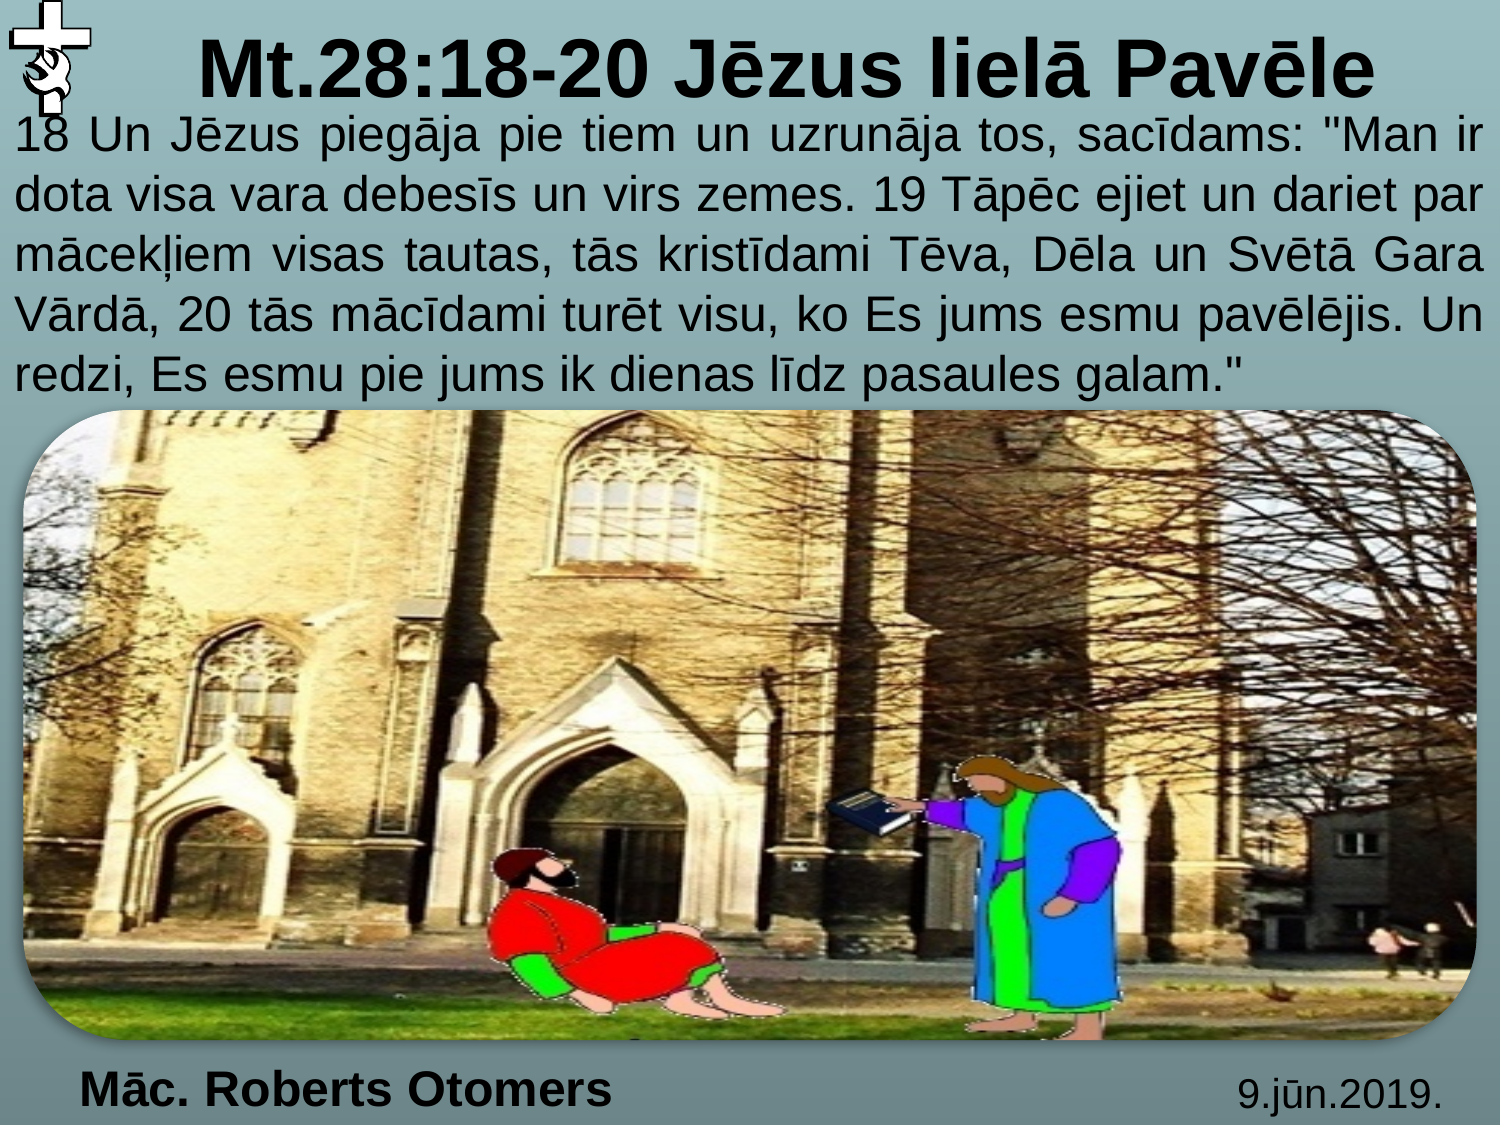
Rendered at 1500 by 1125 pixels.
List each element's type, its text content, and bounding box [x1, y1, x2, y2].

picture [8, 0, 92, 118]
text_box 9.jūn.2019. [1222, 1059, 1500, 1125]
text_box 18 Un Jēzus piegāja pie tiem un uzrunāja tos, sacīdams: "Man ir dota visa vara debesīs un virs zemes. 19 Tāpēc ejiet un dariet par mācekļiem visas tautas, tās kristīdami Tēva, Dēla un Svētā Gara Vārdā, 20 tās mācīdami turēt visu, ko Es jums esmu pavēlējis. Un redzi, Es esmu pie jums ik dienas līdz pasaules galam." [0, 93, 1500, 409]
picture [23, 409, 1477, 1041]
text_box Māc. Roberts Otomers [64, 1049, 1453, 1124]
title Mt.28:18-20 Jēzus lielā Pavēle [116, 0, 1459, 93]
